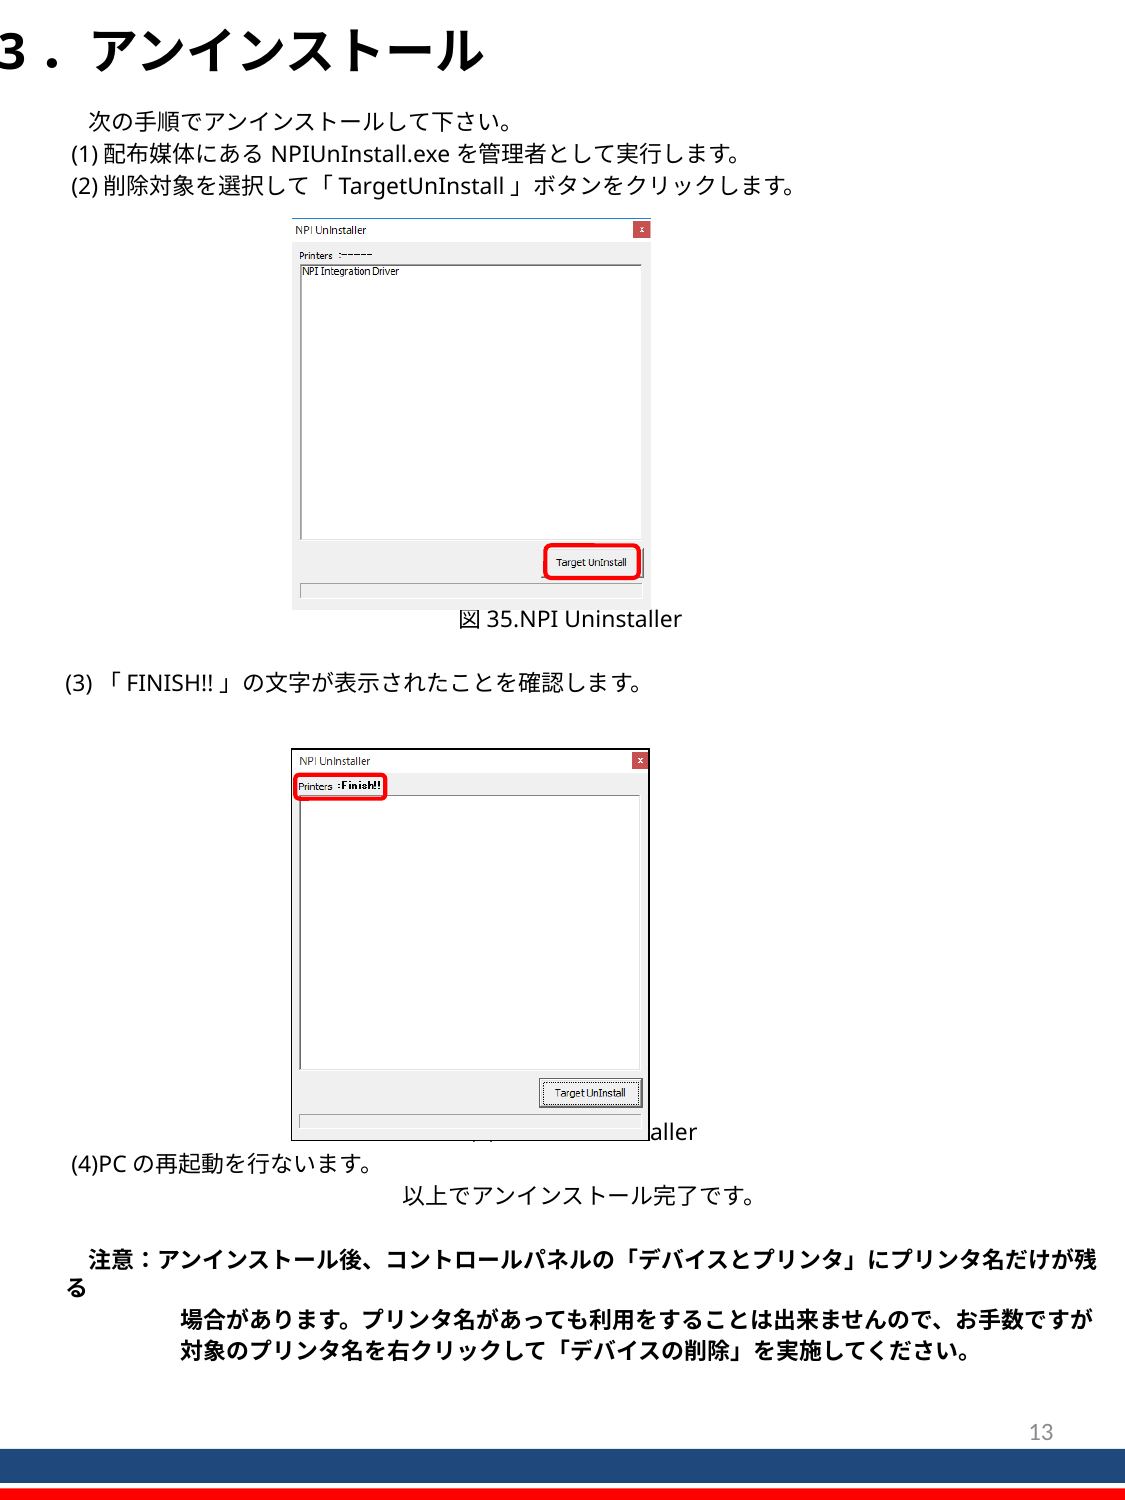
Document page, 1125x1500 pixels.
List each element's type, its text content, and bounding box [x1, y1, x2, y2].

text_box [0, 1448, 1125, 1500]
picture [291, 749, 649, 1141]
picture [291, 218, 651, 611]
text_box 3．アンインストール [0, 11, 500, 87]
slide_number 12 [806, 1390, 1069, 1447]
list 次の手順でアンインストールして下さい。 (1)配布媒体にあるNPIUnInstall.exeを管理者として実行します。 (2)削除対象を選択して「TargetUnInstall」ボタンをクリックします。 図35.NPI Uninstaller (3)「FINISH!!」の文字が表示されたことを確認します。 図36.NPI UnInstaller (4)PCの再起動を行ないます。 以上でアンインストール完了です。 注意：アンインストール後、コントロールパネルの「デバイスとプリンタ」にプリンタ名だけが残る 場合があります。プリンタ名があっても利用をすることは出来ませんので、お手数ですが 対象のプリンタ名を右クリックして「デバイスの削除」を実施してください。 [50, 100, 1120, 1424]
